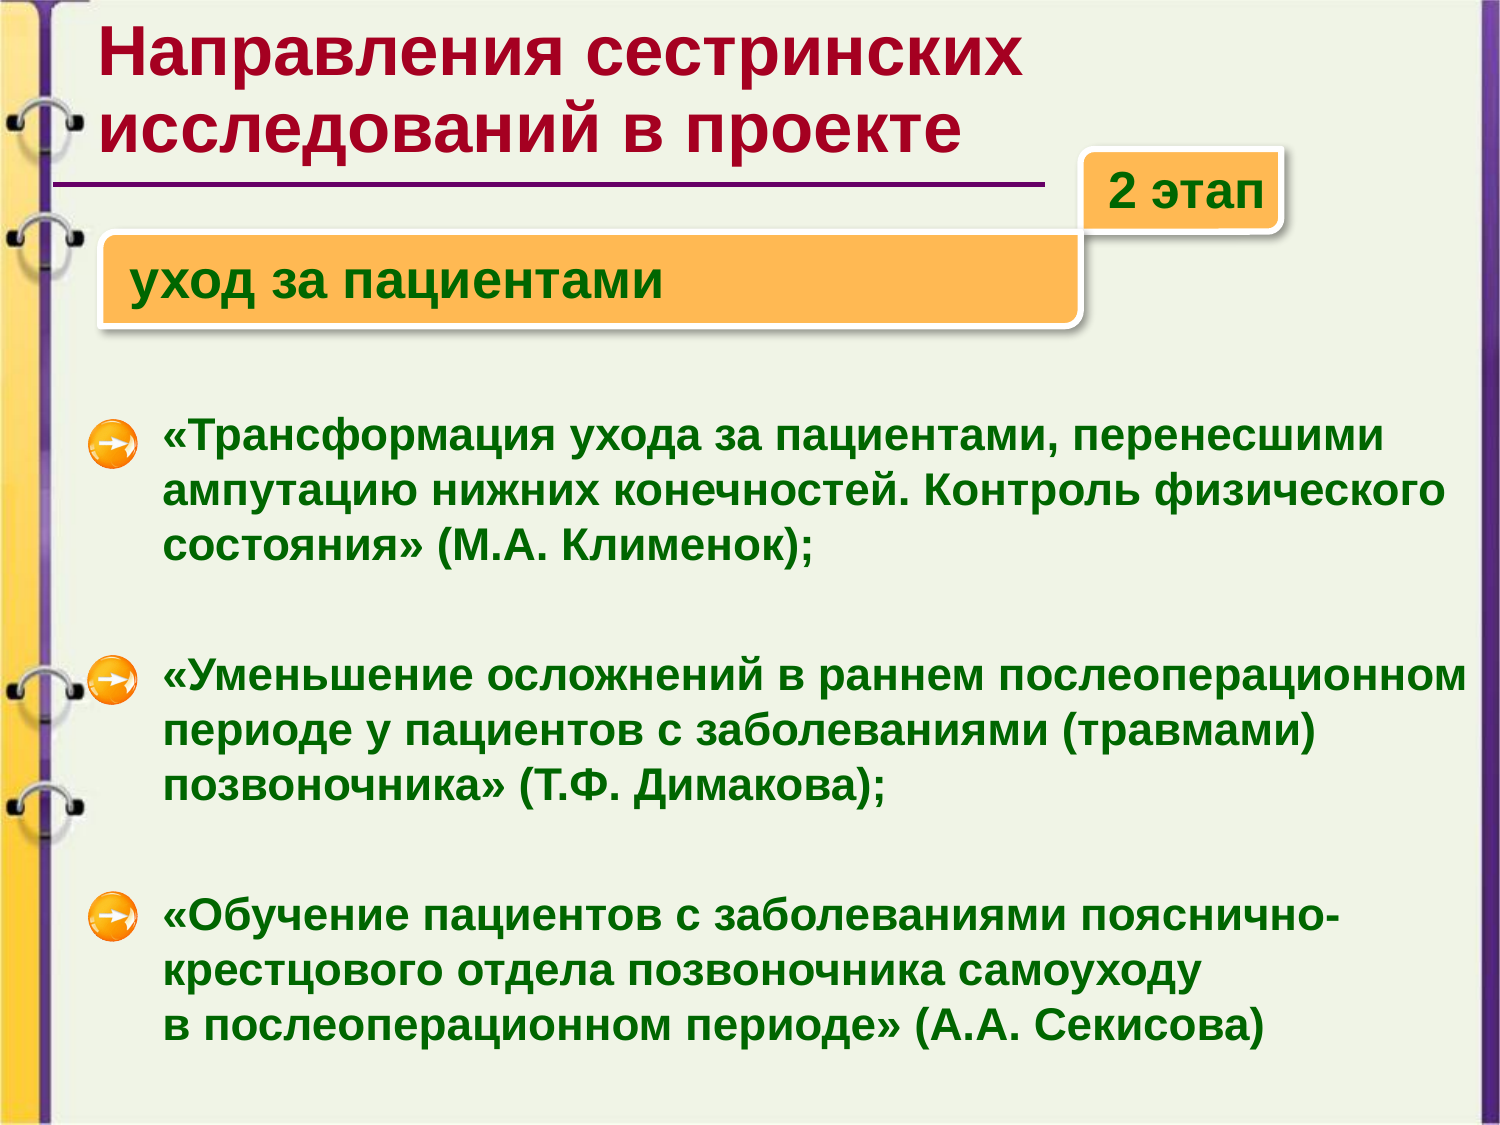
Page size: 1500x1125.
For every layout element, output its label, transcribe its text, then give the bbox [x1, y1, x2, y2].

text_box [97, 228, 1084, 330]
text_box [1077, 145, 1285, 235]
picture [0, 0, 1500, 1125]
text_box «Трансформация ухода за пациентами, перенесшими ампутацию нижних конечностей. Контроль физического состояния» (М.А. Клименок); «Уменьшение осложнений в раннем послеоперационном периоде у пациентов с заболеваниями (травмами) позвоночника» (Т.Ф. Димакова); «Обучение пациентов с заболеваниями пояснично-крестцового отдела позвоночника самоуходу в послеоперационном периоде» (А.А. Секисова) [147, 397, 1500, 1057]
text_box 2 этап [1093, 148, 1281, 227]
text_box Направления сестринских исследований в проекте [82, 7, 1400, 175]
text_box уход за пациентами [115, 237, 681, 317]
